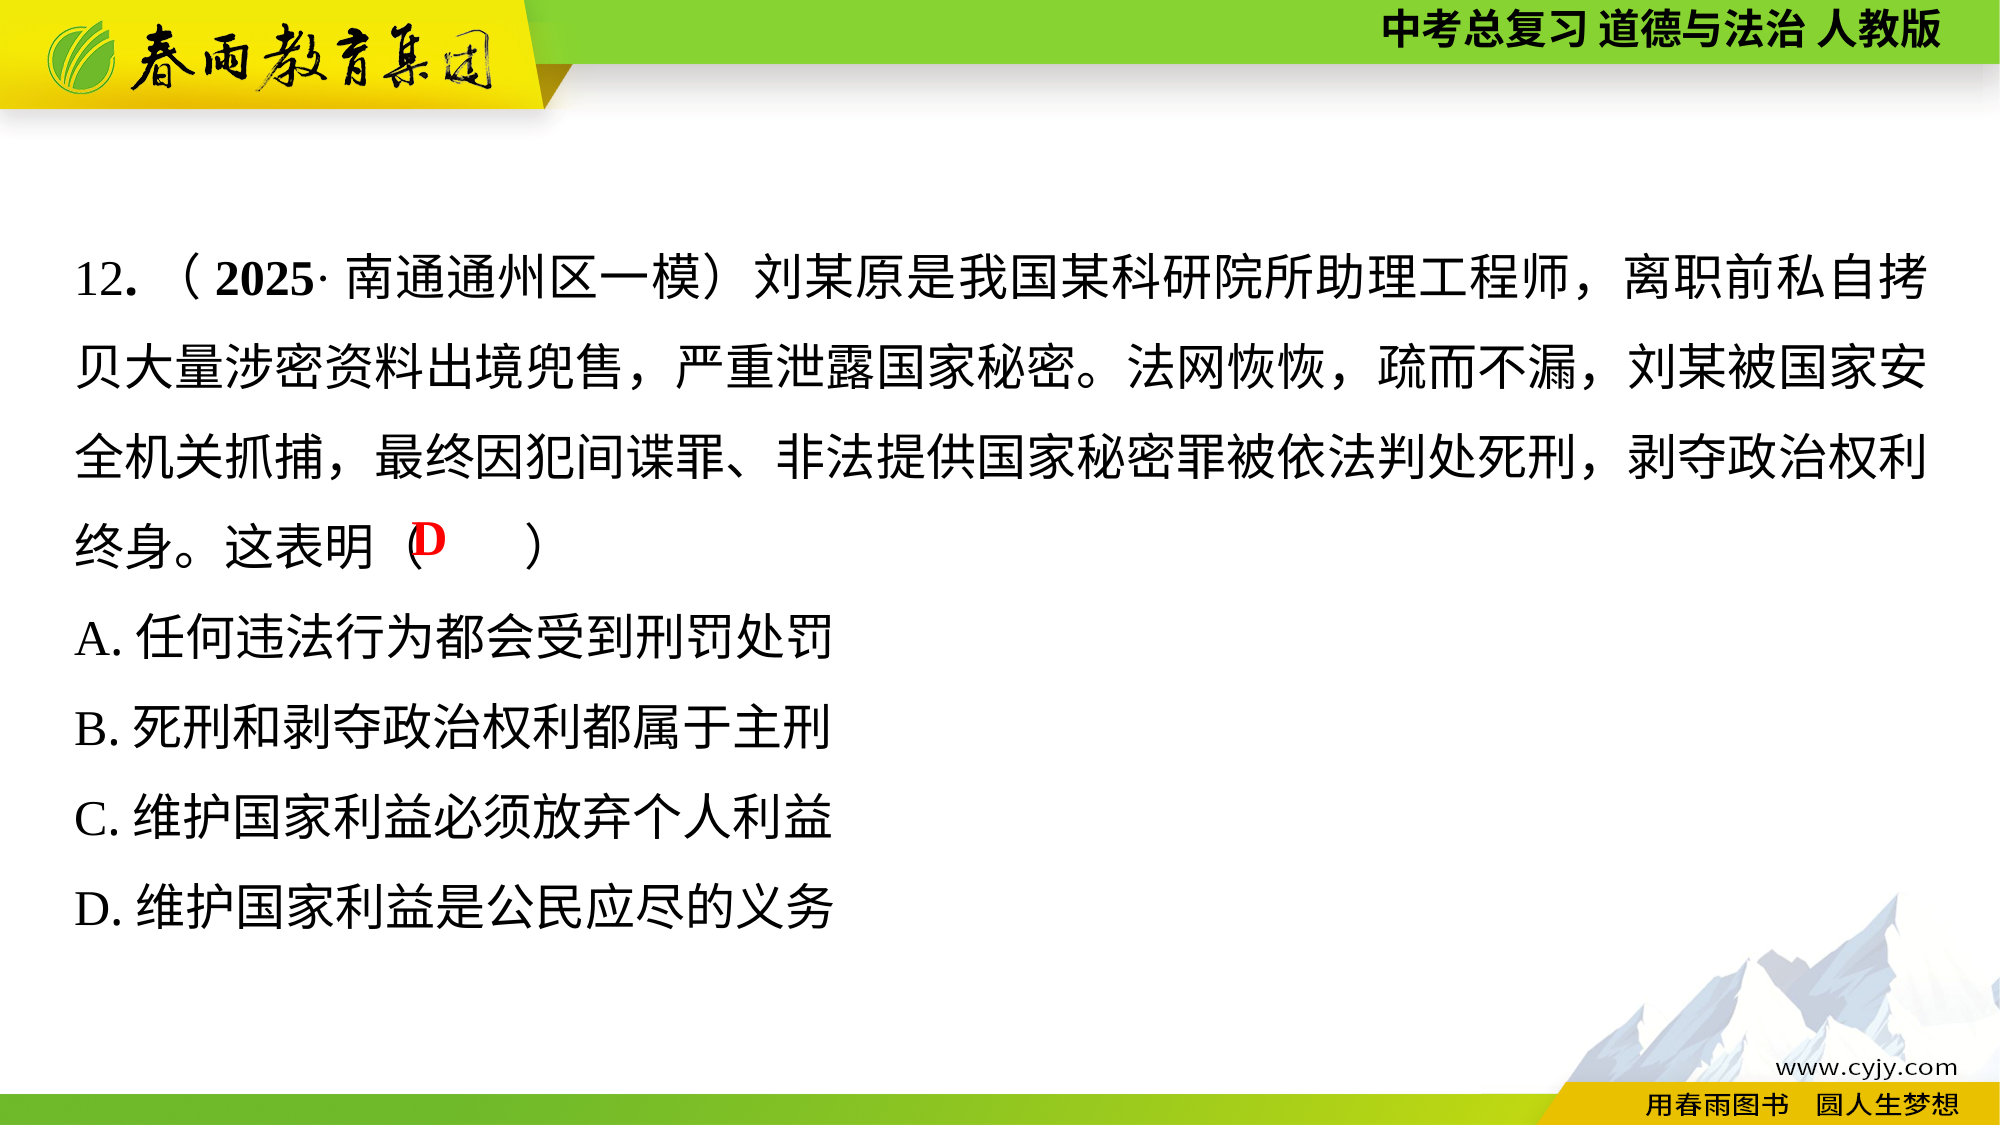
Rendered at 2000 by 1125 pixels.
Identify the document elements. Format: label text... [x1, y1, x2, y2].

text_box D [396, 498, 463, 574]
list 12.（2025·南通通州区一模）刘某原是我国某科研院所助理工程师，离职前私自拷贝大量涉密资料出境兜售，严重泄露国家秘密。法网恢恢，疏而不漏，刘某被国家安全机关抓捕，最终因犯间谍罪、非法提供国家秘密罪被依法判处死刑，剥夺政治权利终身。这表明（ ） A.任何违法行为都会受到刑罚处罚 B.死刑和剥夺政治权利都属于主刑 C.维护国家利益必须放弃个人利益 D.维护国家利益是公民应尽的义务 [59, 208, 1944, 939]
picture [0, 0, 2000, 1125]
